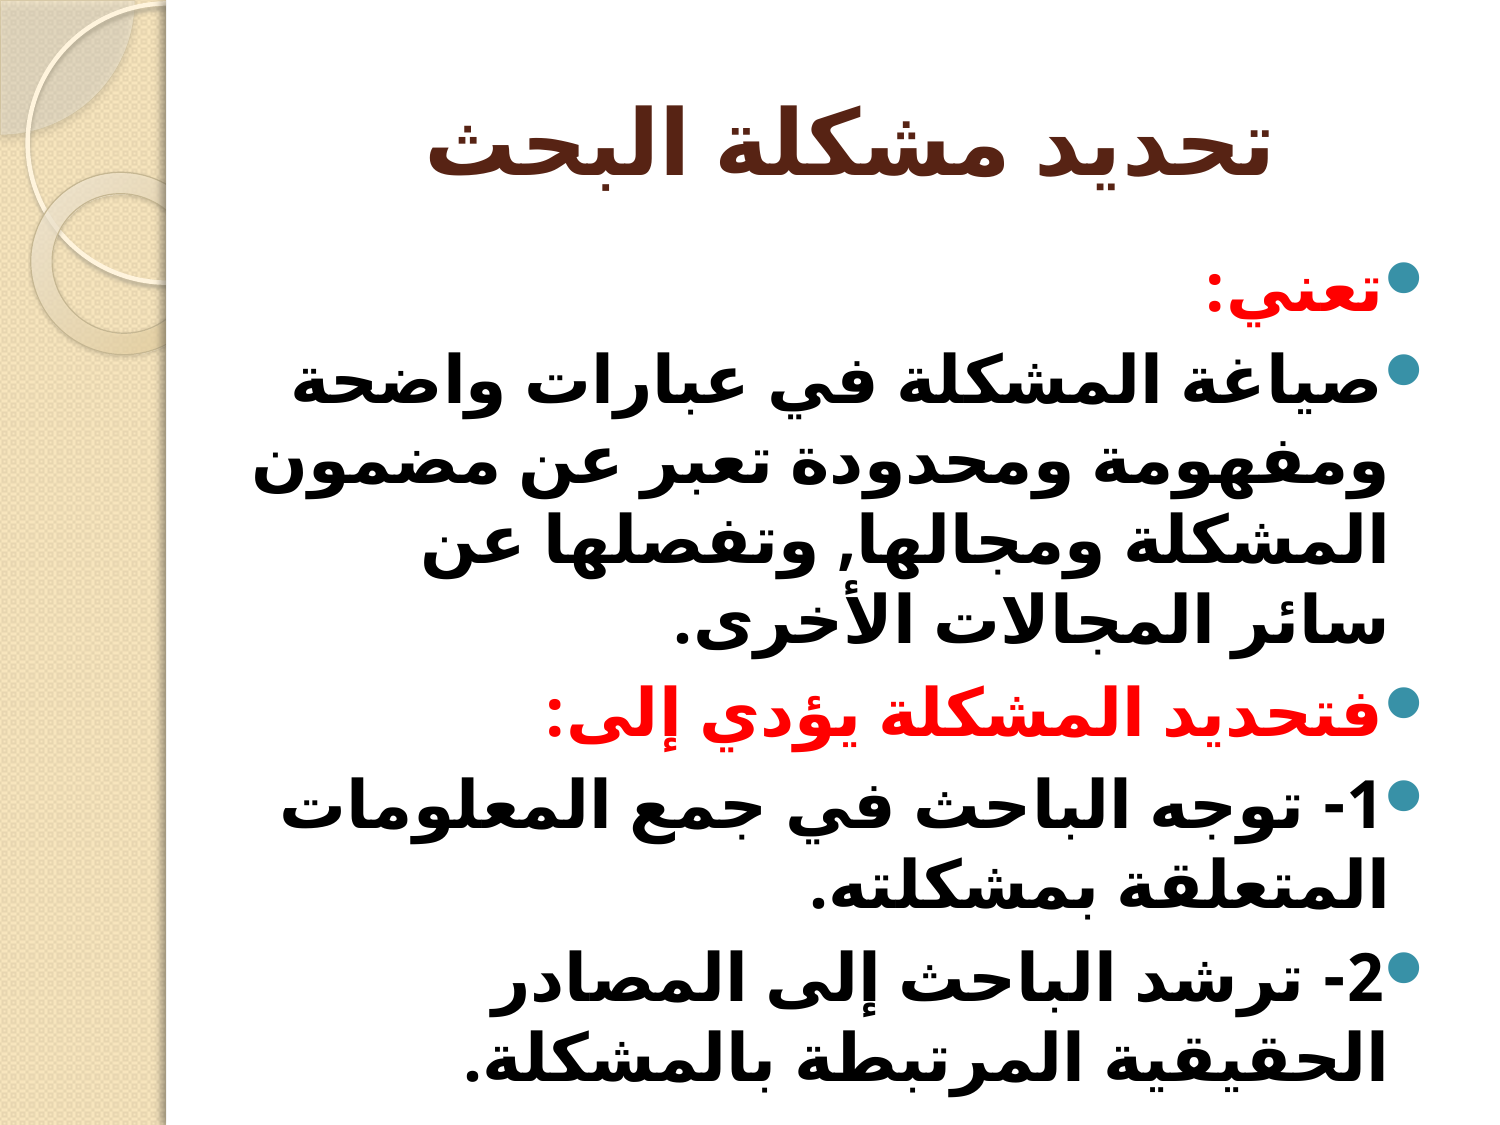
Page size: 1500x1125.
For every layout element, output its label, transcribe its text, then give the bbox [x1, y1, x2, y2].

list تعني: صياغة المشكلة في عبارات واضحة ومفهومة ومحدودة تعبر عن مضمون المشكلة ومجالها, وتفصلها عن سائر المجالات الأخرى. فتحديد المشكلة يؤدي إلى: 1- توجه الباحث في جمع المعلومات المتعلقة بمشكلته. 2- ترشد الباحث إلى المصادر الحقيقية المرتبطة بالمشكلة. [235, 237, 1466, 1025]
title تحديد مشكلة البحث [235, 45, 1466, 233]
